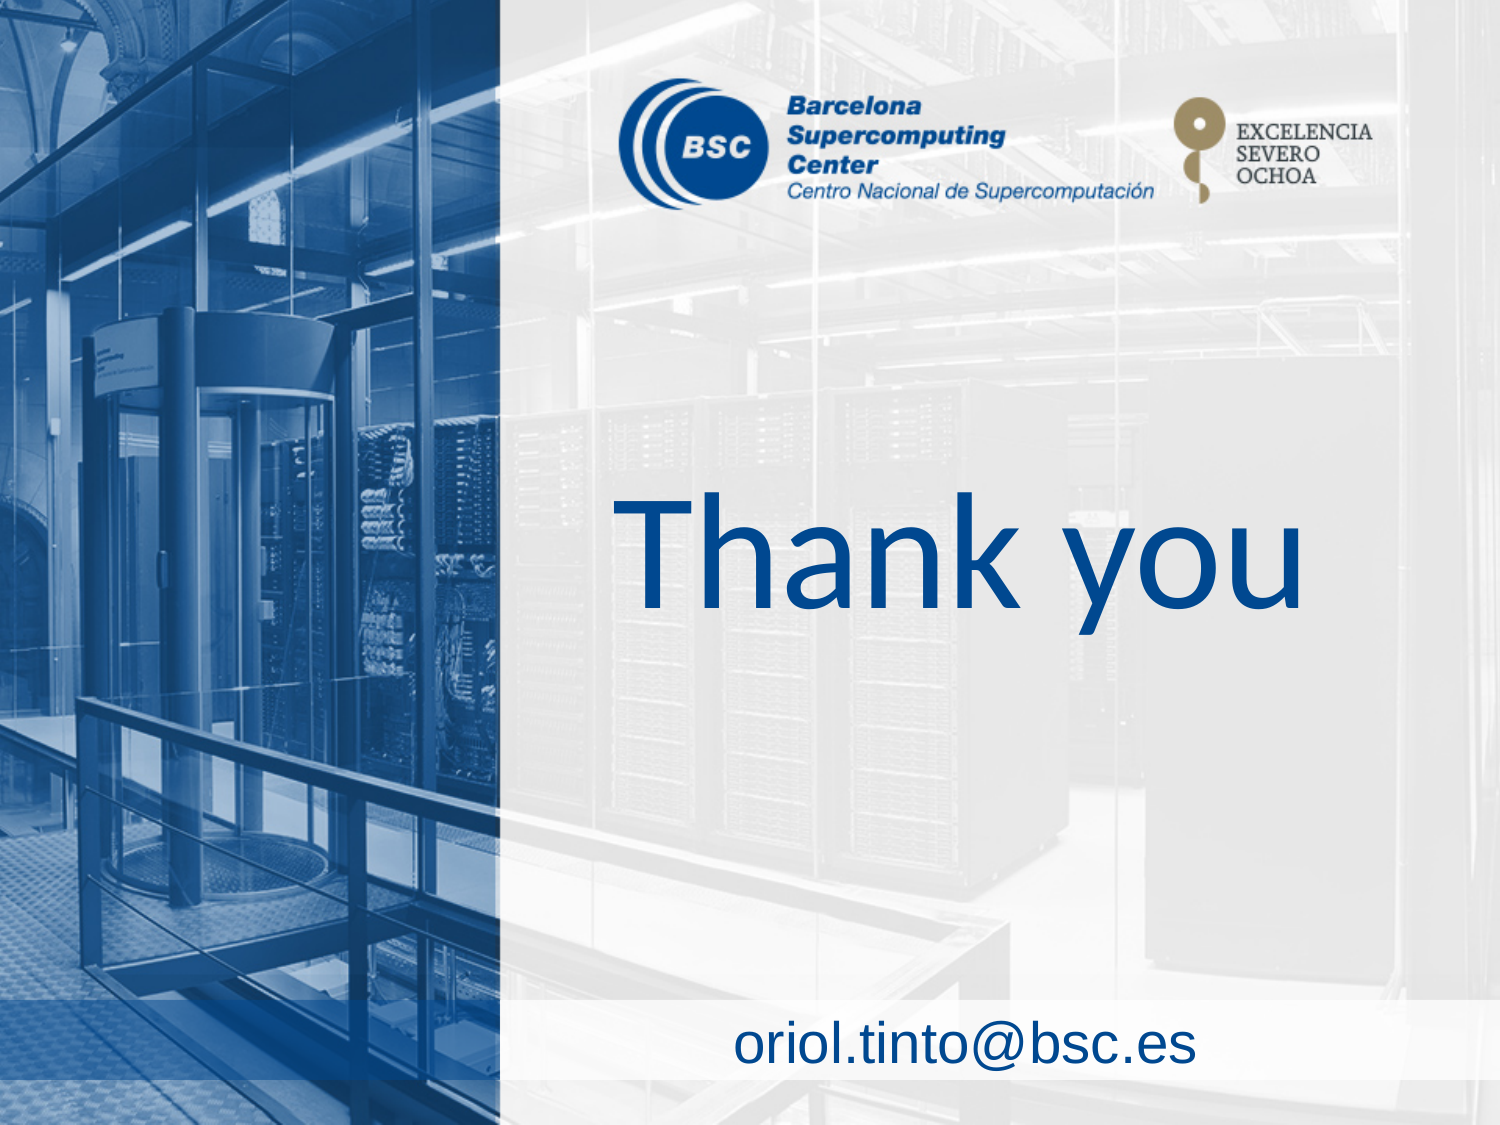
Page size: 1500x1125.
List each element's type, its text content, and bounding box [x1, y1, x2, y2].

subtitle oriol.tinto@bsc.es [591, 1001, 1341, 1078]
title Thank you [567, 309, 1393, 801]
picture [0, 0, 1500, 1125]
